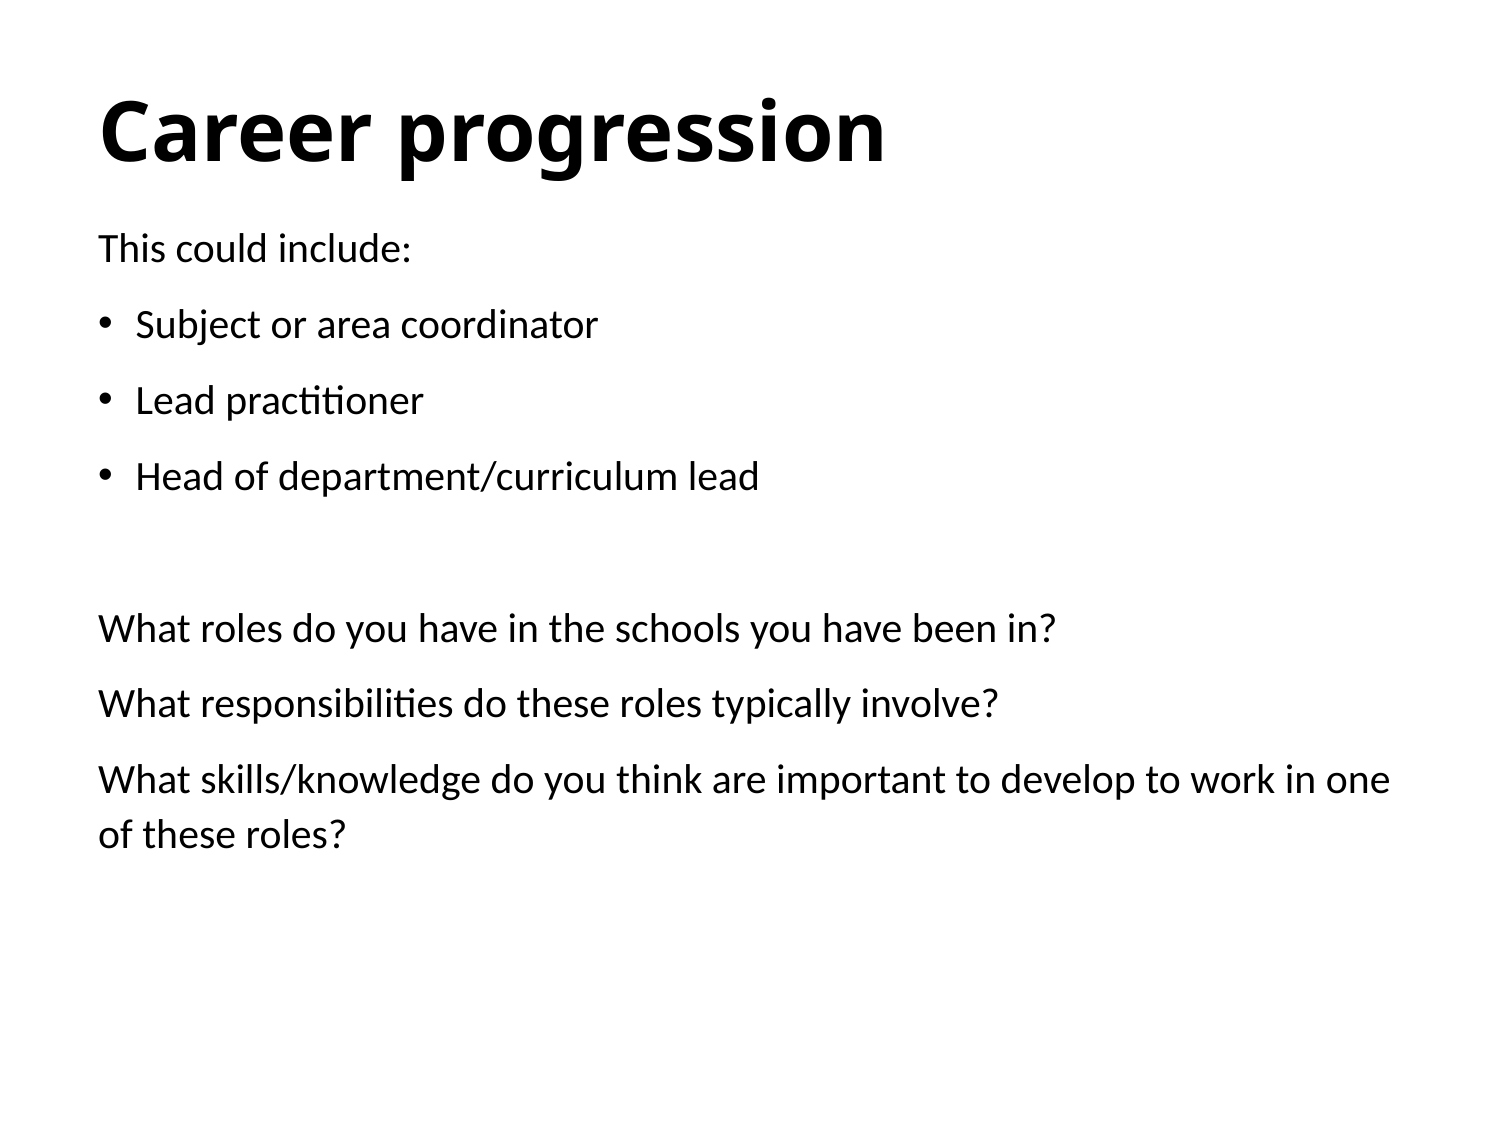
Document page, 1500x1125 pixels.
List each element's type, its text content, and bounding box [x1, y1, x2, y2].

title Career progression [83, 61, 1377, 208]
list This could include: Subject or area coordinator Lead practitioner Head of department/curriculum lead What roles do you have in the schools you have been in? What responsibilities do these roles typically involve? What skills/knowledge do you think are important to develop to work in one of these roles? [83, 208, 1440, 990]
